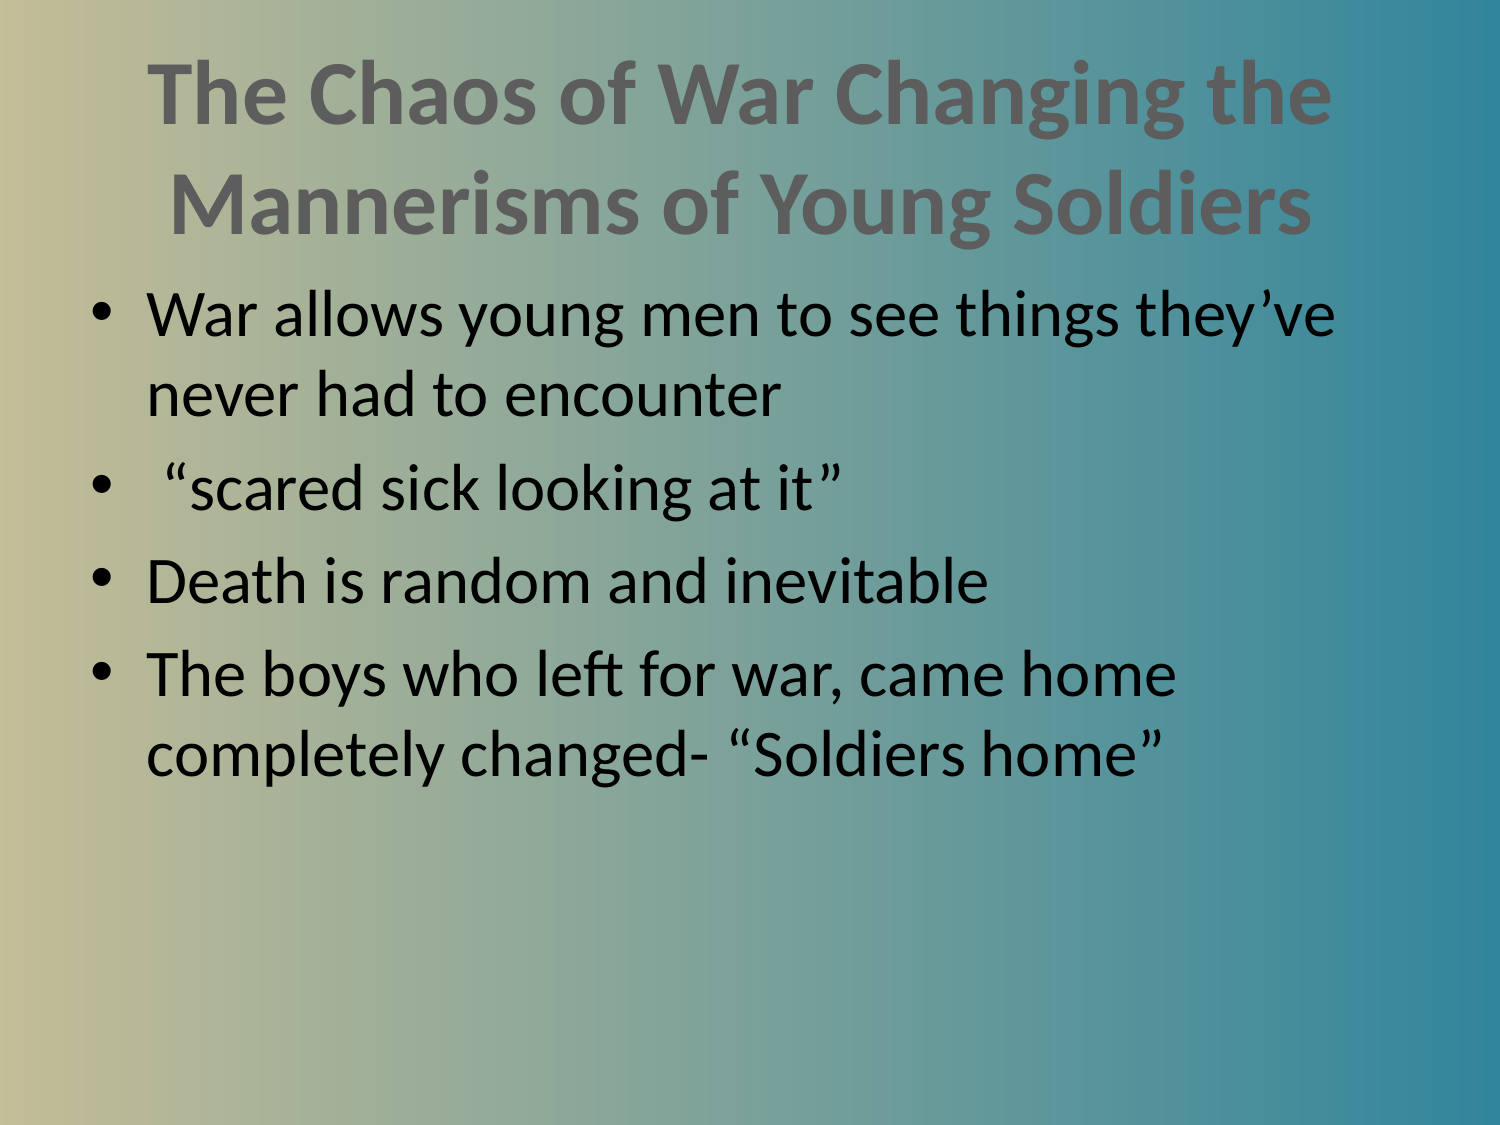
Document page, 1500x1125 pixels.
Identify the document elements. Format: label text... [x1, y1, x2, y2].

text_box The Chaos of War Changing the Mannerisms of Young Soldiers [0, 25, 1500, 261]
list War allows young men to see things they’ve never had to encounter “scared sick looking at it” Death is random and inevitable The boys who left for war, came home completely changed- “Soldiers home” [75, 262, 1425, 1005]
